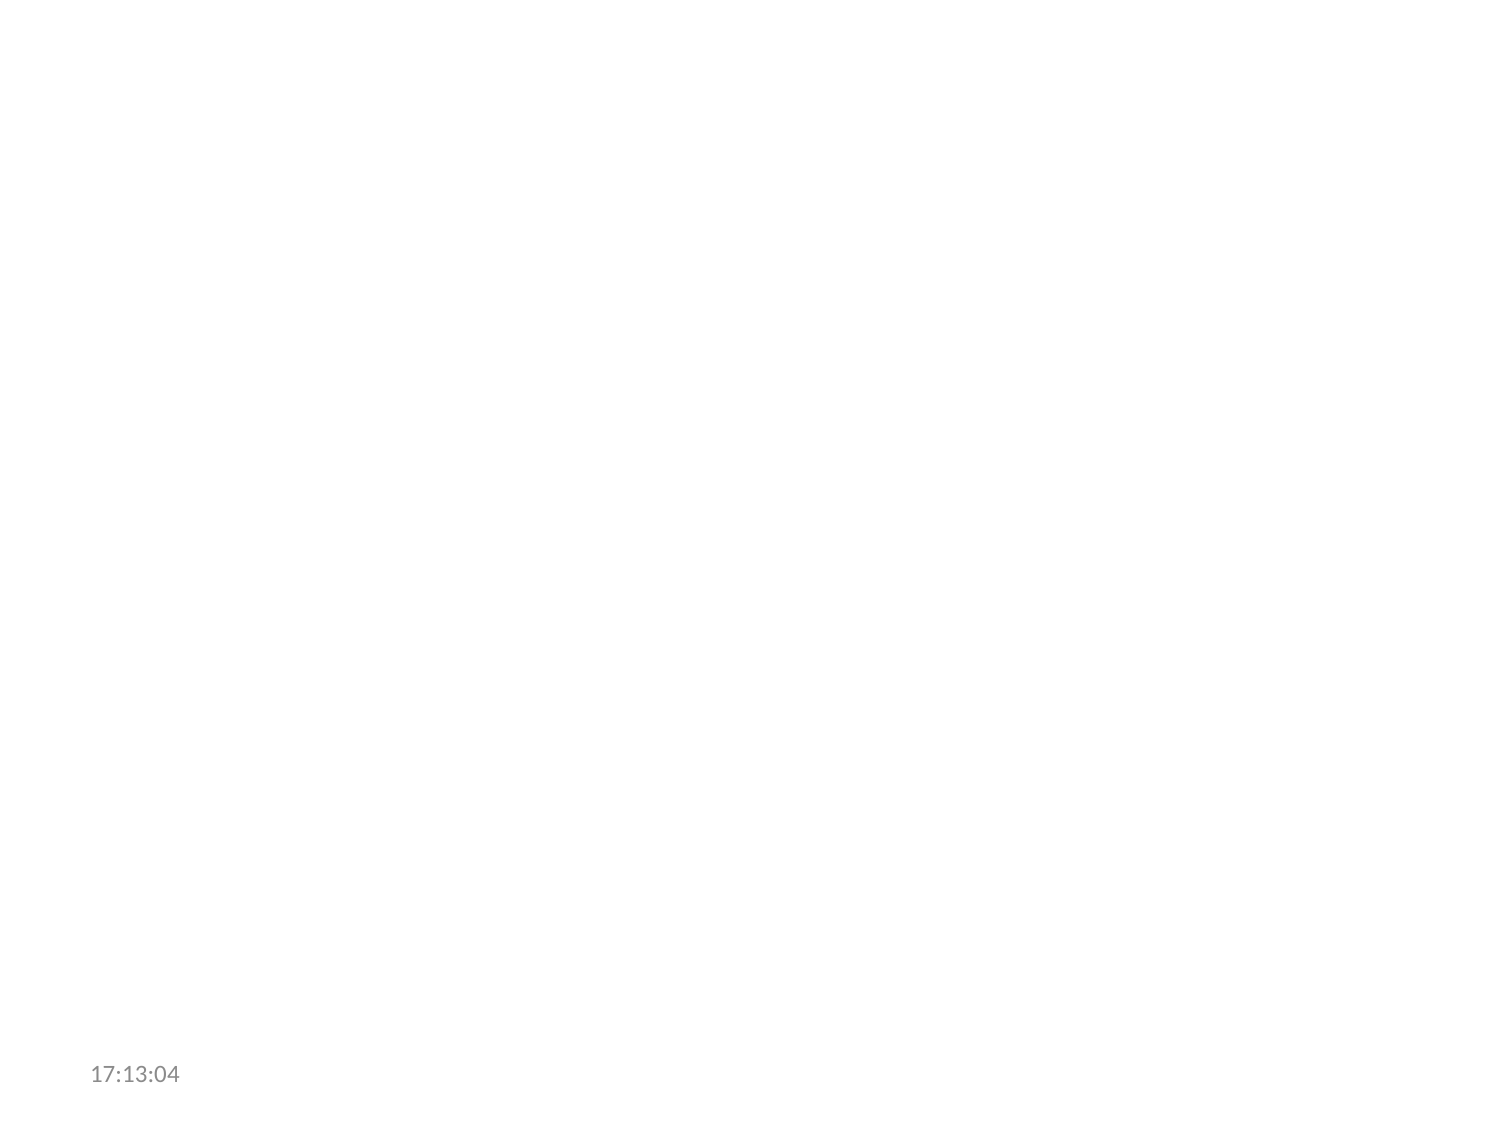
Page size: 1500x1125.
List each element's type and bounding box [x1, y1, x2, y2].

slide_number [75, 1042, 425, 1103]
